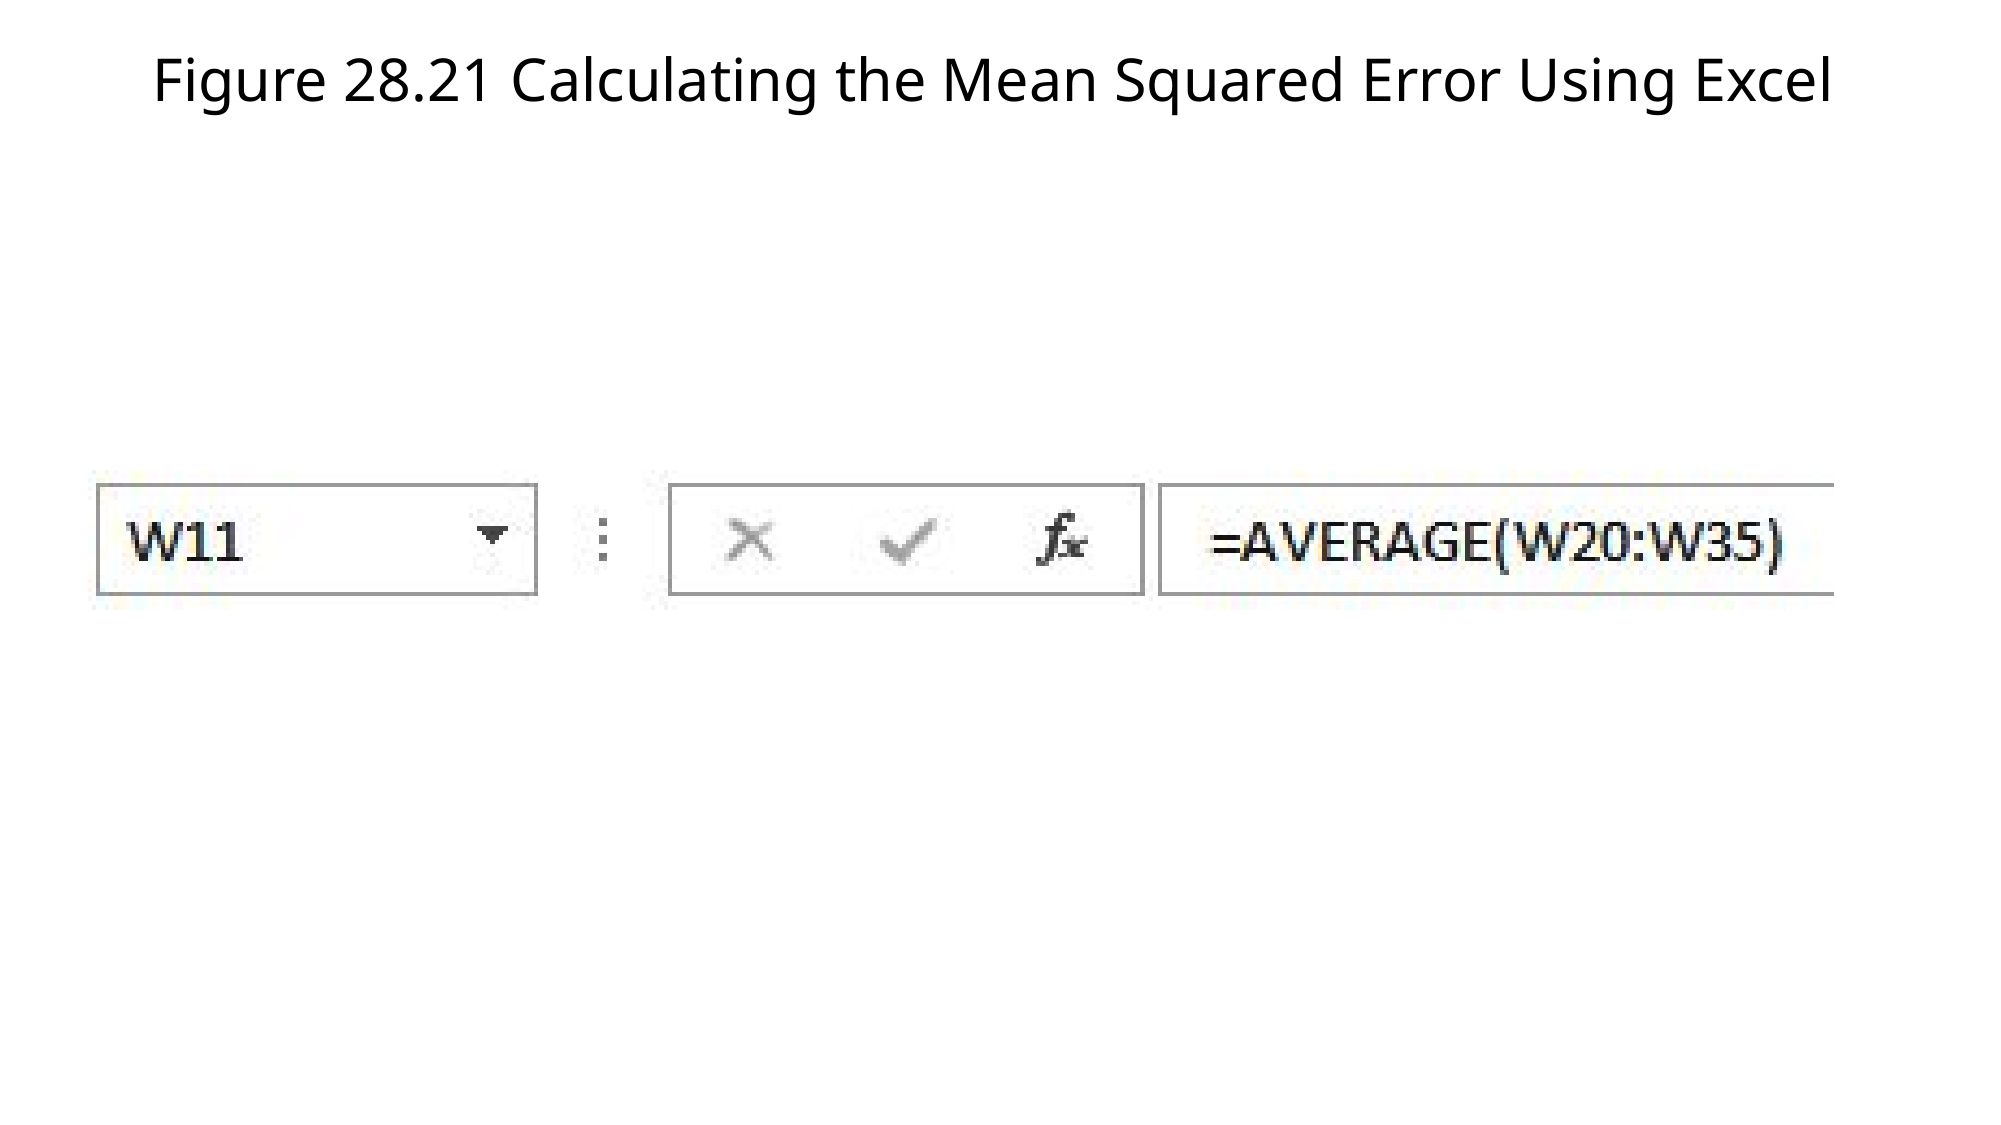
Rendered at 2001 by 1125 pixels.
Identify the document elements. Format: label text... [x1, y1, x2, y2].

title Figure 28.21 Calculating the Mean Squared Error Using Excel [137, 35, 1863, 130]
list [88, 470, 1834, 610]
